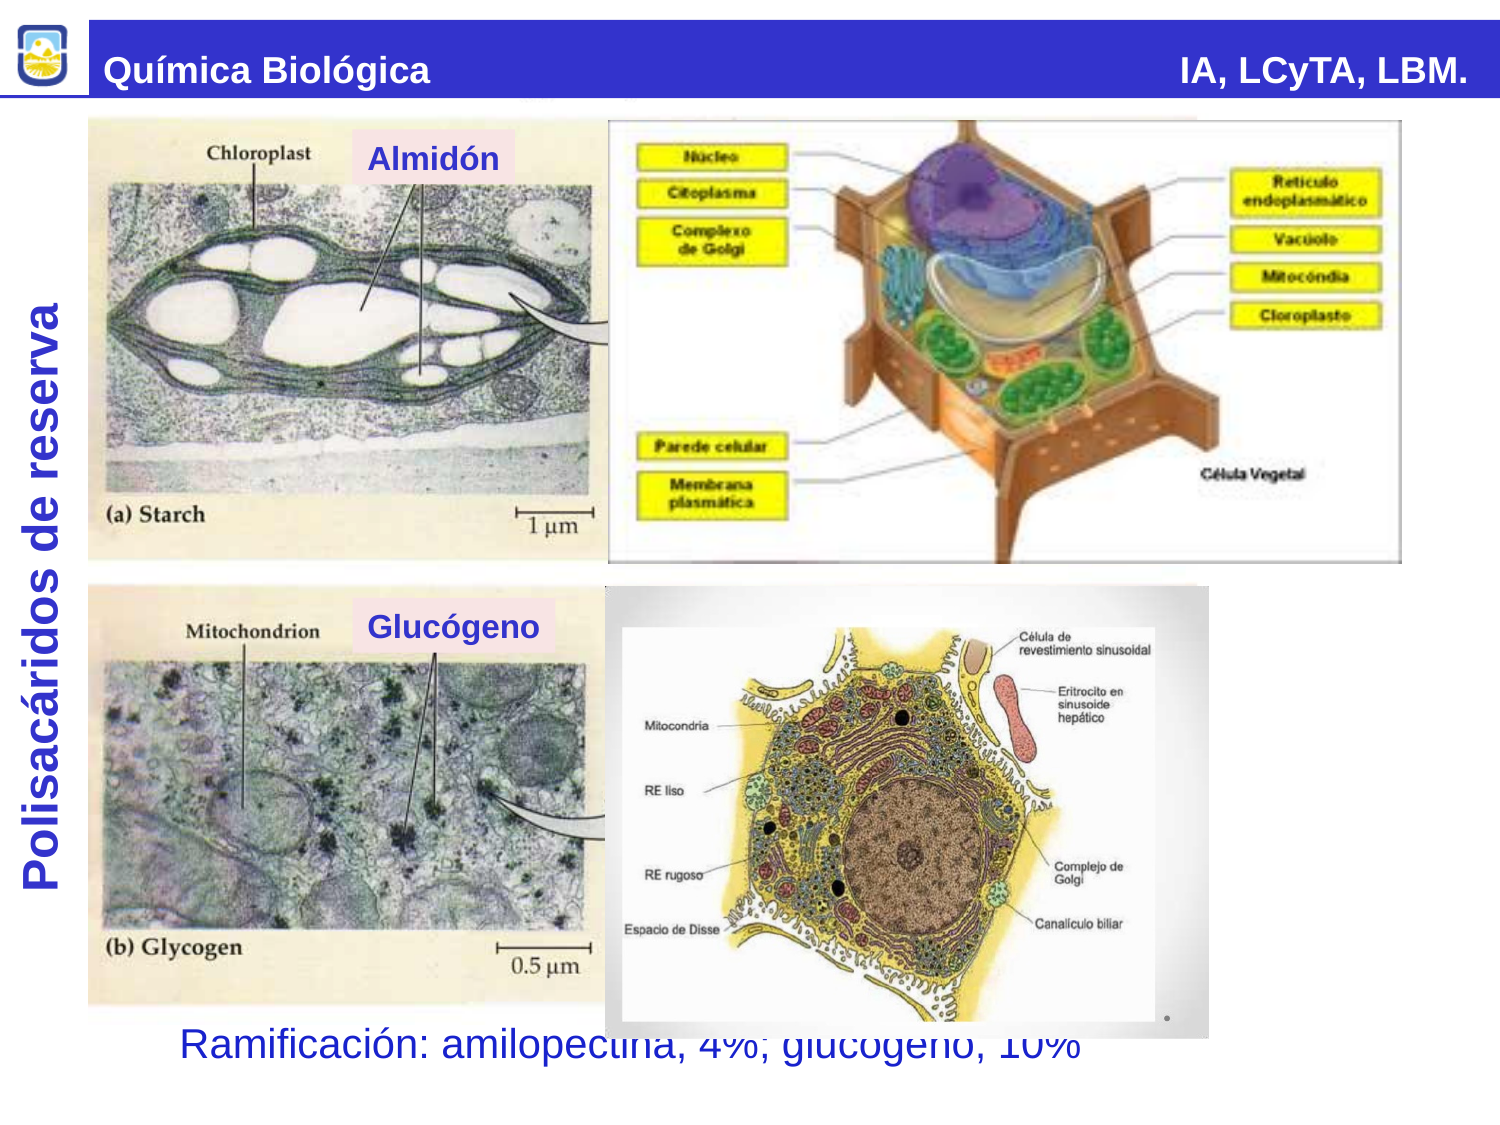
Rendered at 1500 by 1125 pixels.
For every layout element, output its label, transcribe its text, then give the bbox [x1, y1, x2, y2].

text_box Ramificación: amilopectina, 4%; glucógeno, 10% [164, 1034, 1097, 1075]
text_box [351, 129, 557, 654]
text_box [0, 15, 1500, 102]
picture [88, 102, 1402, 1039]
text_box Polisacáridos de reserva [0, 288, 75, 908]
